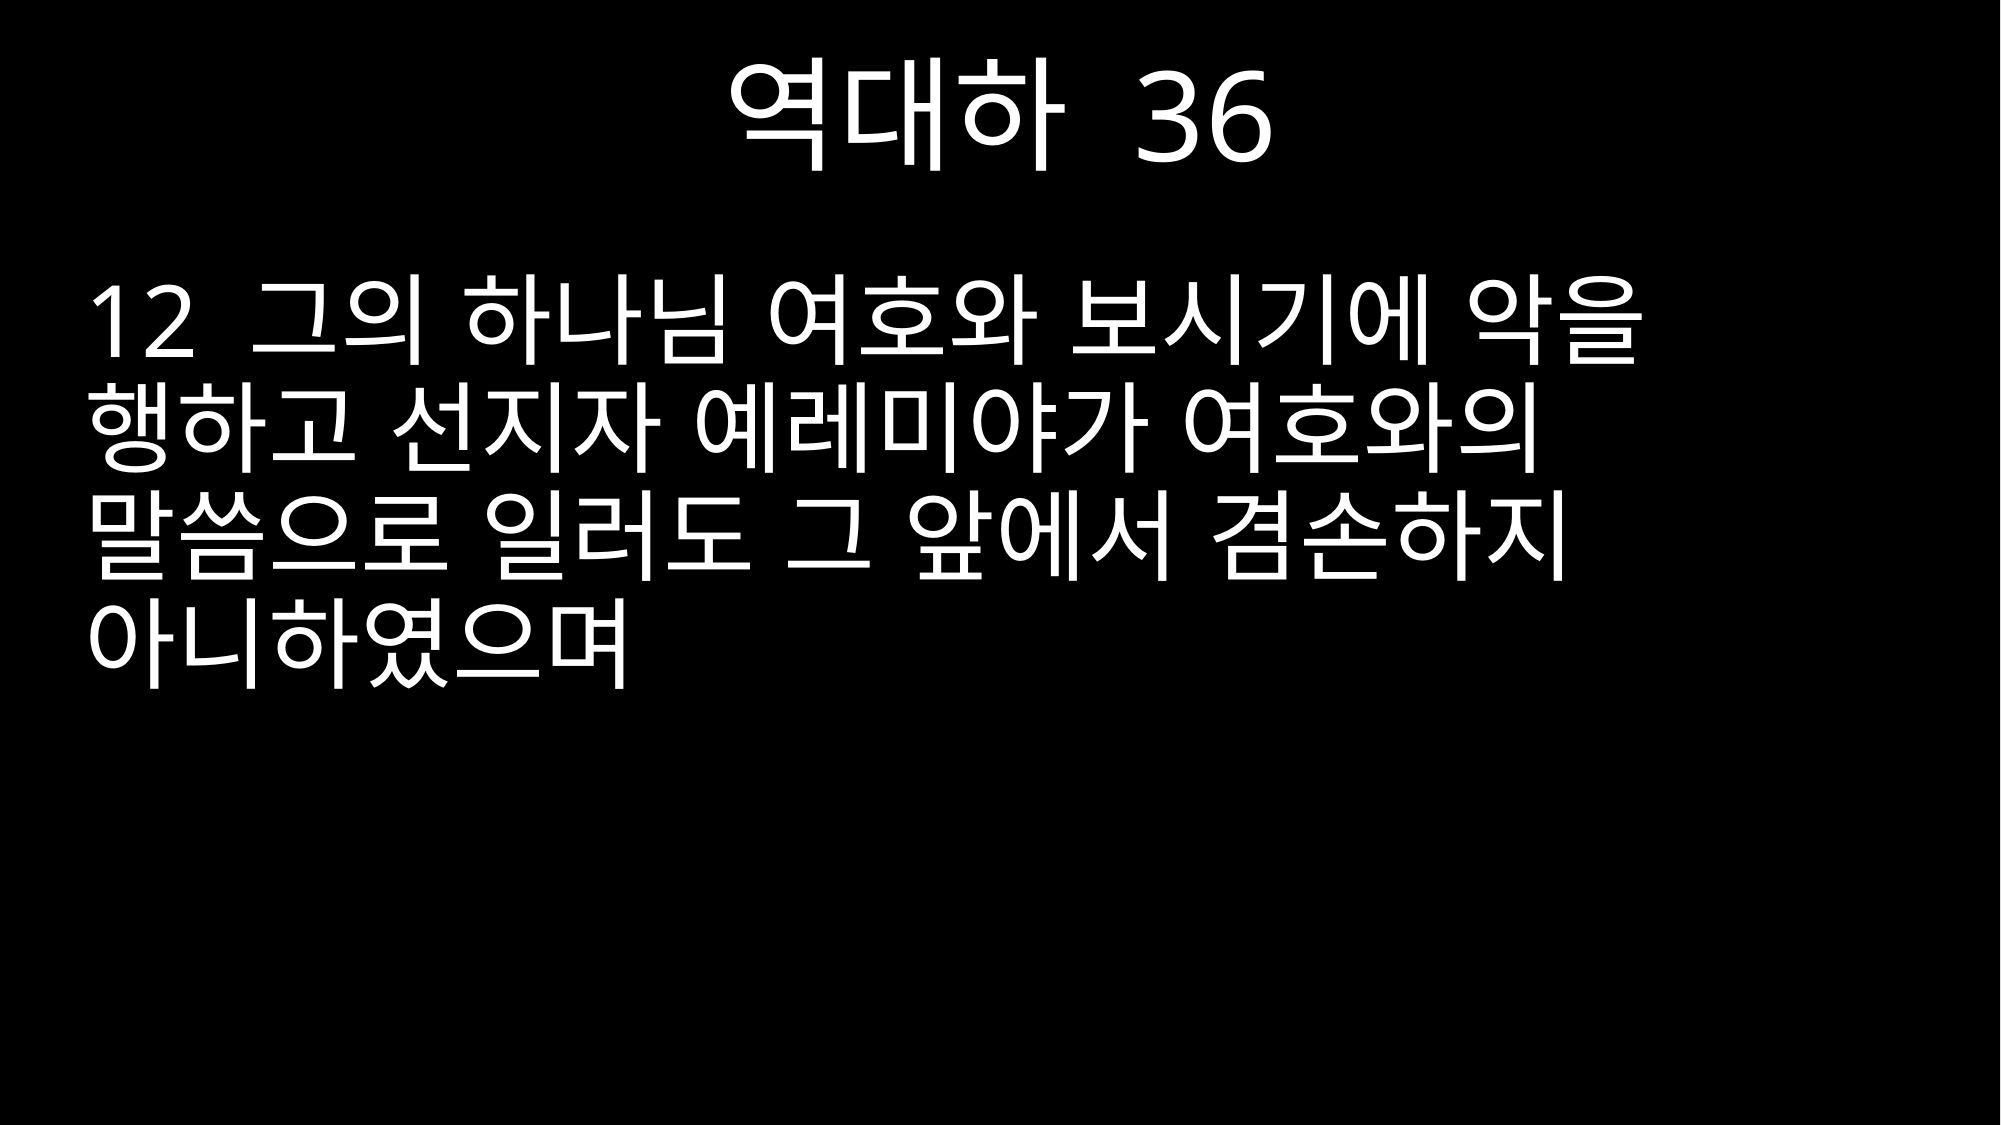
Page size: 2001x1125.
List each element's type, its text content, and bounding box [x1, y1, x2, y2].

picture [0, 0, 2001, 1125]
footer 역대하 36 [0, 32, 2000, 192]
list 12 그의 하나님 여호와 보시기에 악을 행하고 선지자 예레미야가 여호와의 말씀으로 일러도 그 앞에서 겸손하지 아니하였으며 [69, 263, 1953, 423]
